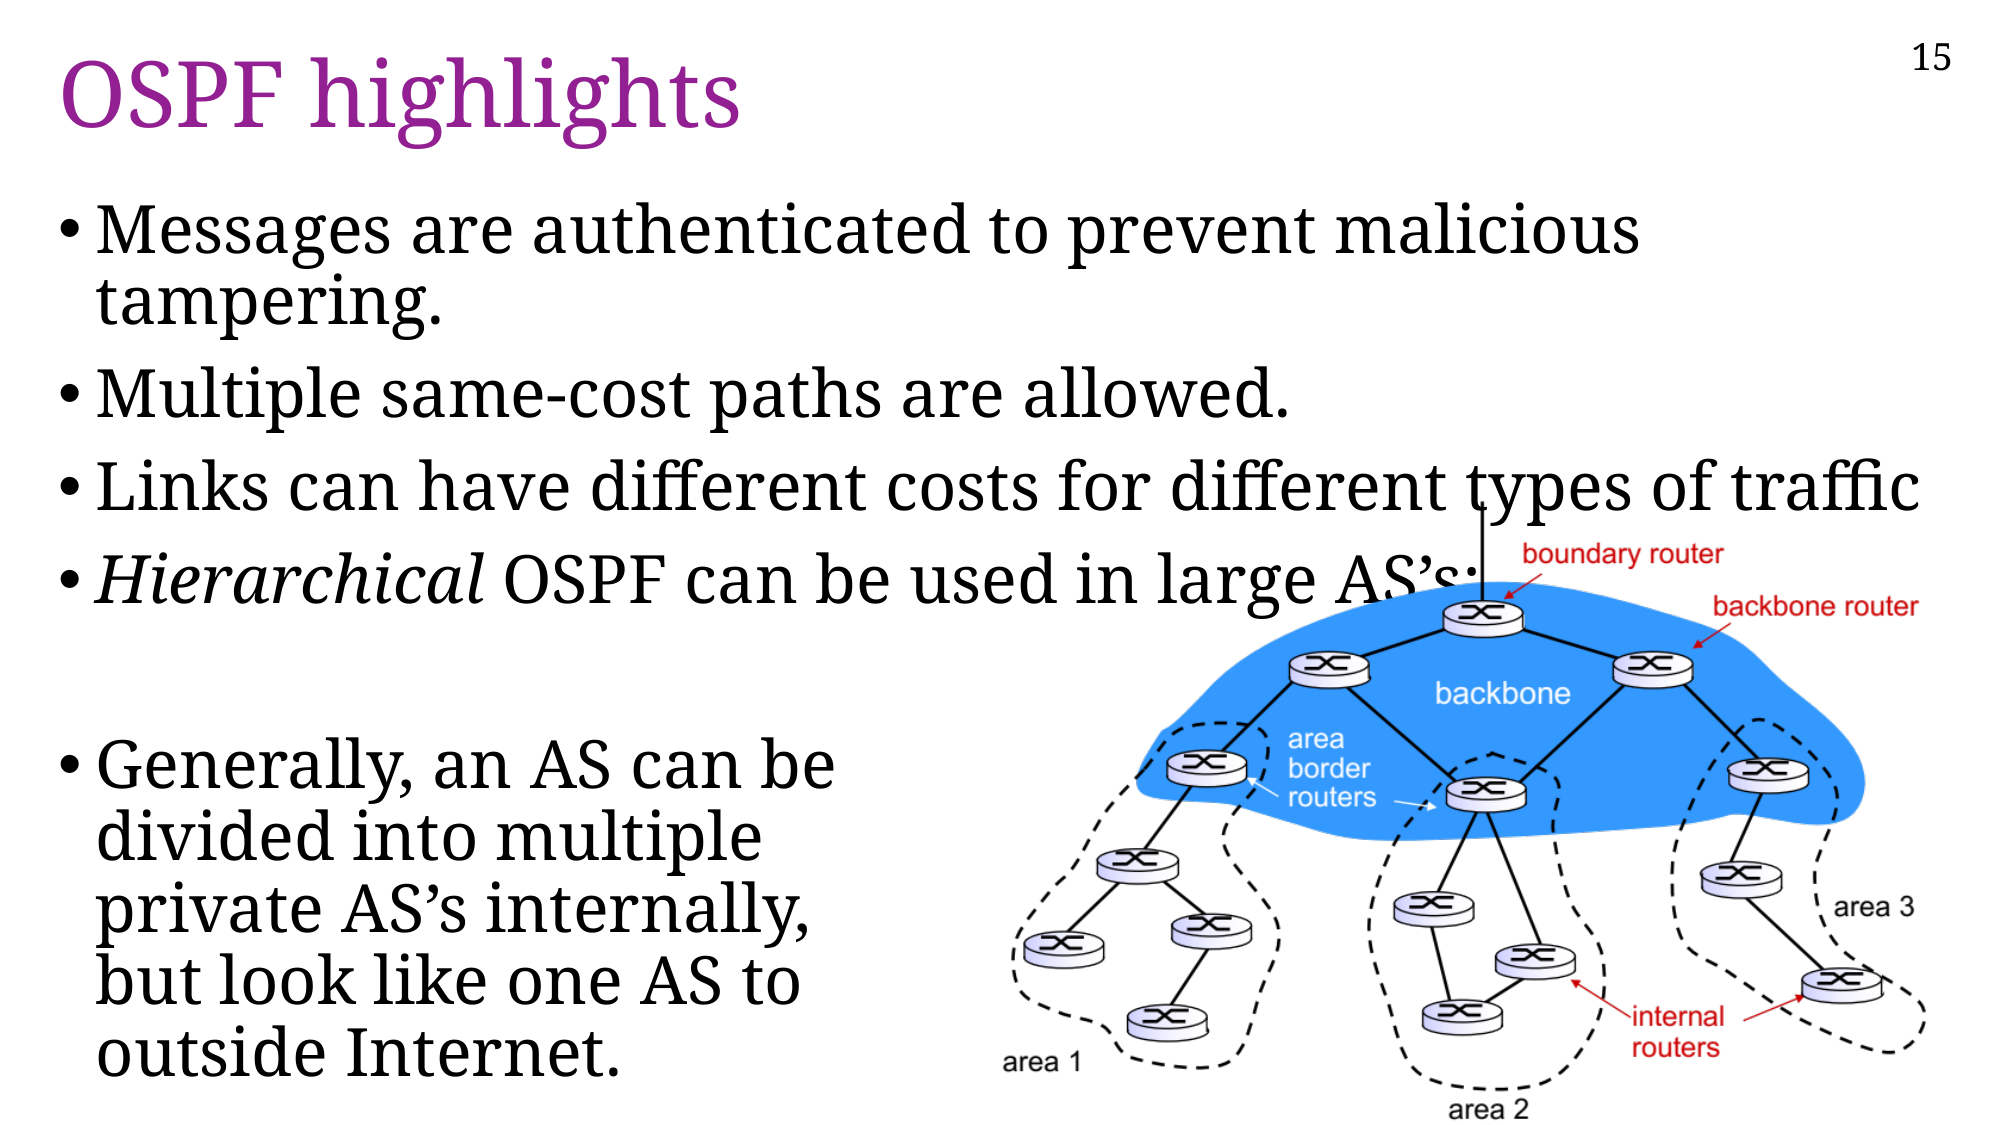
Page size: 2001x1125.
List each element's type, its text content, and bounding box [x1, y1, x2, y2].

list Messages are authenticated to prevent malicious tampering. Multiple same-cost paths are allowed. Links can have different costs for different types of traffic Hierarchical OSPF can be used in large AS’s: Generally, an AS can be divided into multiple private AS’s internally, but look like one AS to outside Internet. [43, 188, 1953, 1106]
picture [984, 500, 1937, 1125]
title OSPF highlights [43, 25, 1953, 171]
